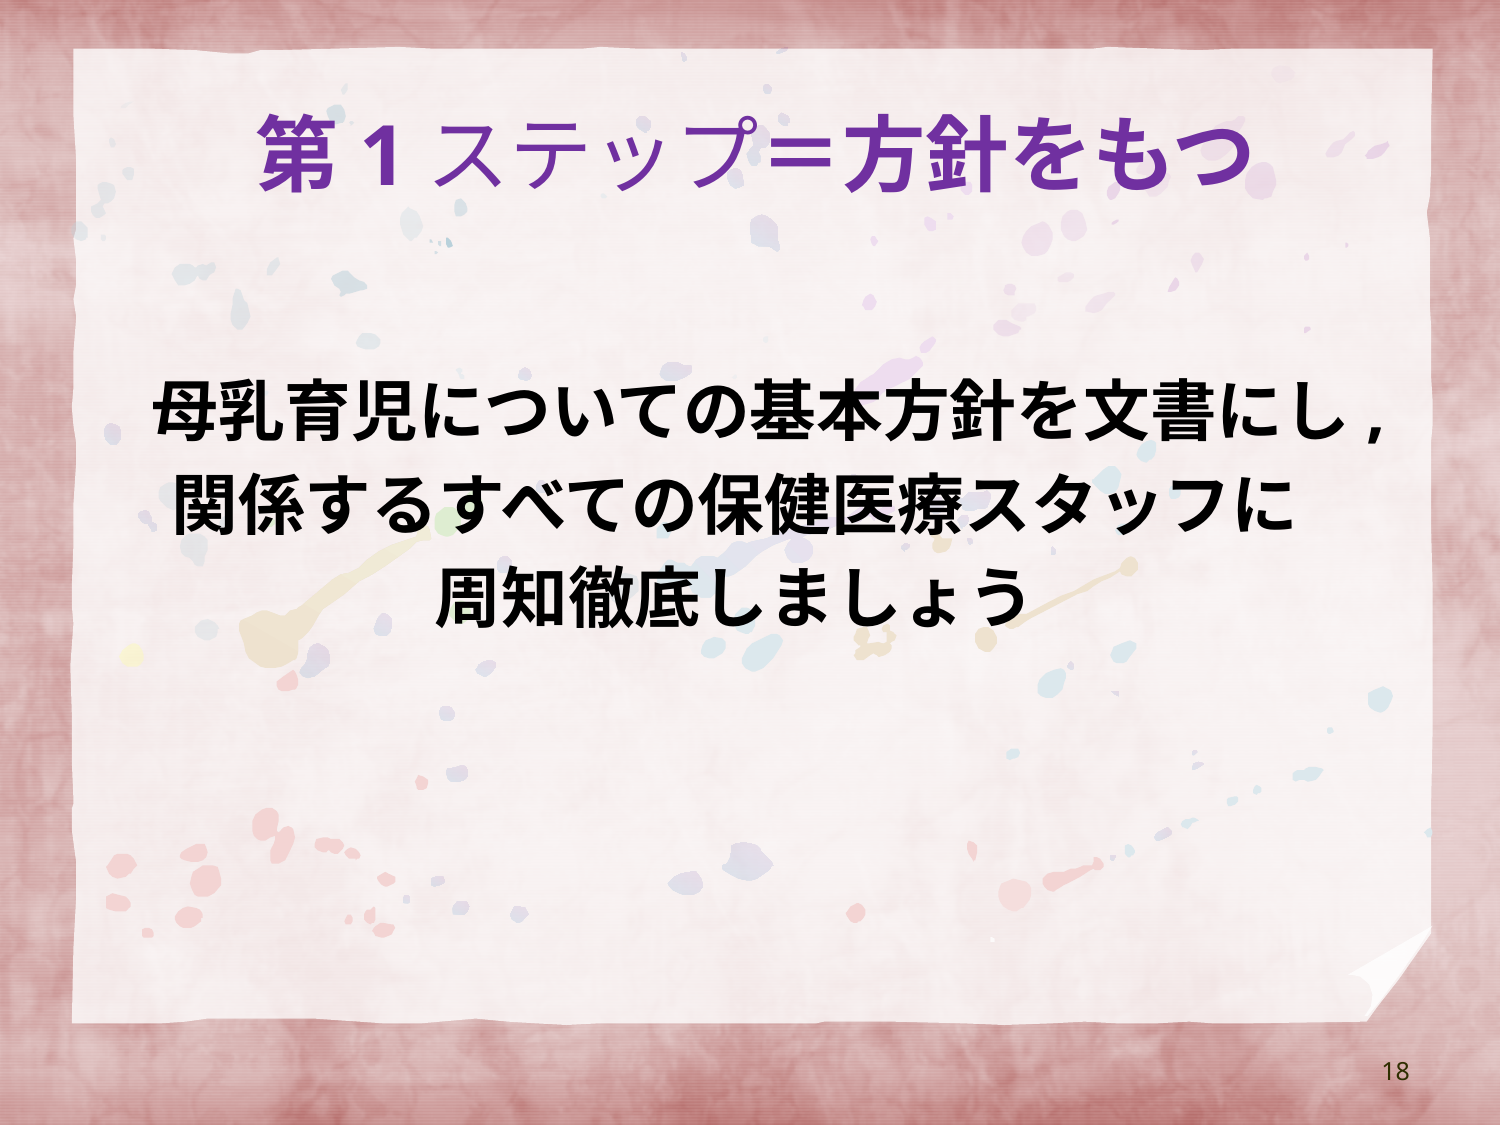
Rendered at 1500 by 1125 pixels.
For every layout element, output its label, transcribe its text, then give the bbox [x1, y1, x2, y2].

title 第1ステップ＝方針をもつ [152, 93, 1360, 212]
list 母乳育児についての基本方針を文書にし, 関係するすべての保健医療スタッフに 周知徹底しましょう [64, 361, 1406, 941]
slide_number 18 [1074, 1042, 1425, 1103]
